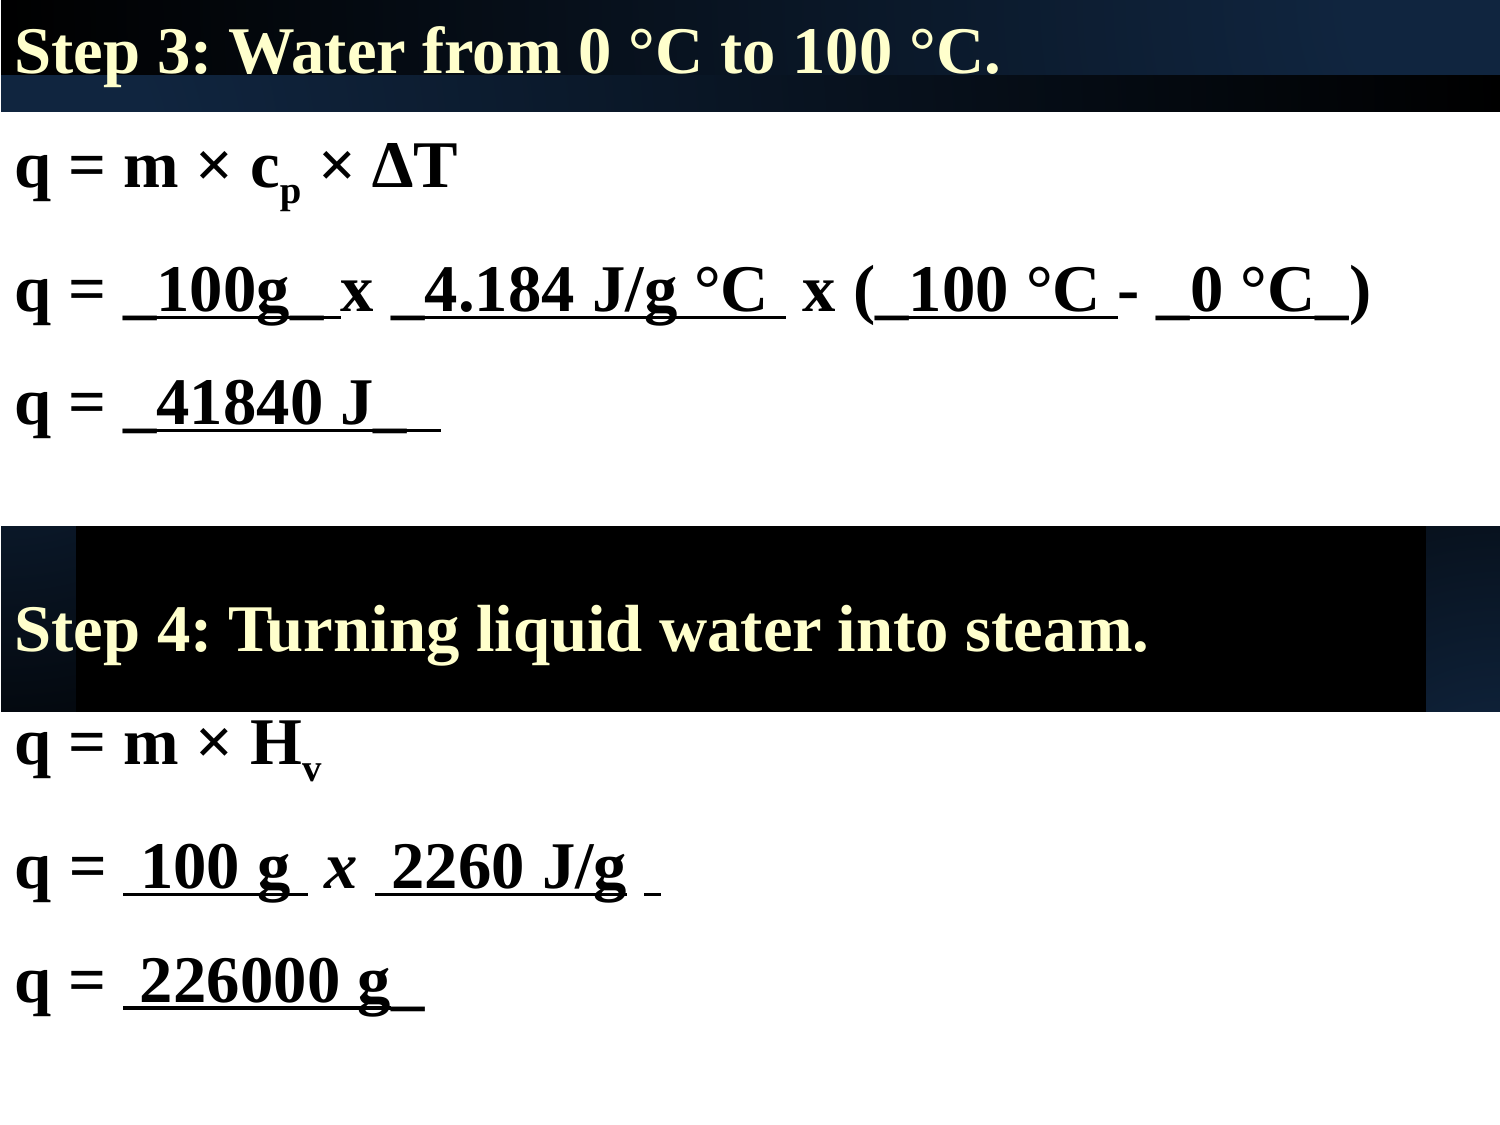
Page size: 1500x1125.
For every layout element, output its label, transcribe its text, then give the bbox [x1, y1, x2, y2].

text_box Step 3: Water from 0 °C to 100 °C. q = m × cp × ∆T q = _100g_ x _4.184 J/g °C x (_100 °C - _0 °C_) q = _41840 J_ Step 4: Turning liquid water into steam. q = m × Hv q = 100 g x 2260 J/g q = 226000 g_ [0, 0, 1500, 1125]
